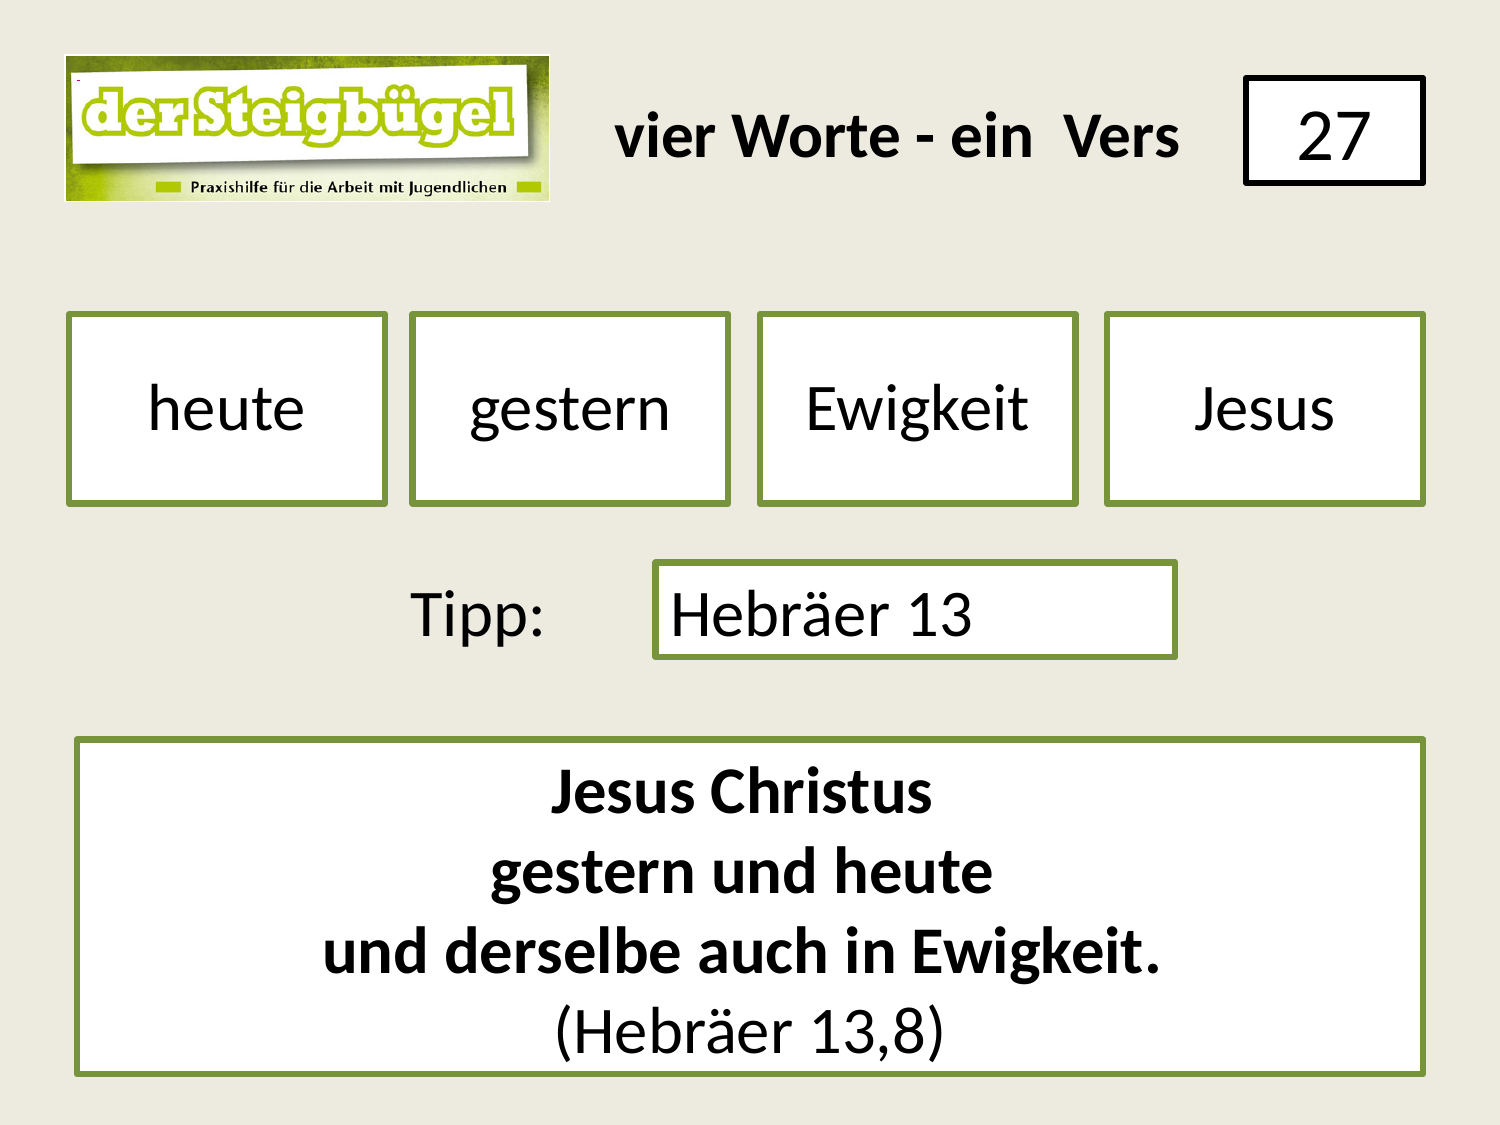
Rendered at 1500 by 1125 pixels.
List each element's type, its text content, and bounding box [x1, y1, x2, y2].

text_box Hebräer 13 [761, 562, 1176, 658]
text_box 27 [1246, 78, 1424, 183]
text_box Tipp: [395, 562, 585, 658]
table_header [739, 536, 761, 688]
text_box Hebräer 13 [655, 562, 739, 658]
text_box Jesus Christus gestern und heute und derselbe auch in Ewigkeit. (Hebräer 13,8) [76, 739, 1424, 1075]
picture [64, 54, 550, 202]
title vier Worte - ein Vers [584, 54, 1211, 209]
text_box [64, 290, 1424, 528]
